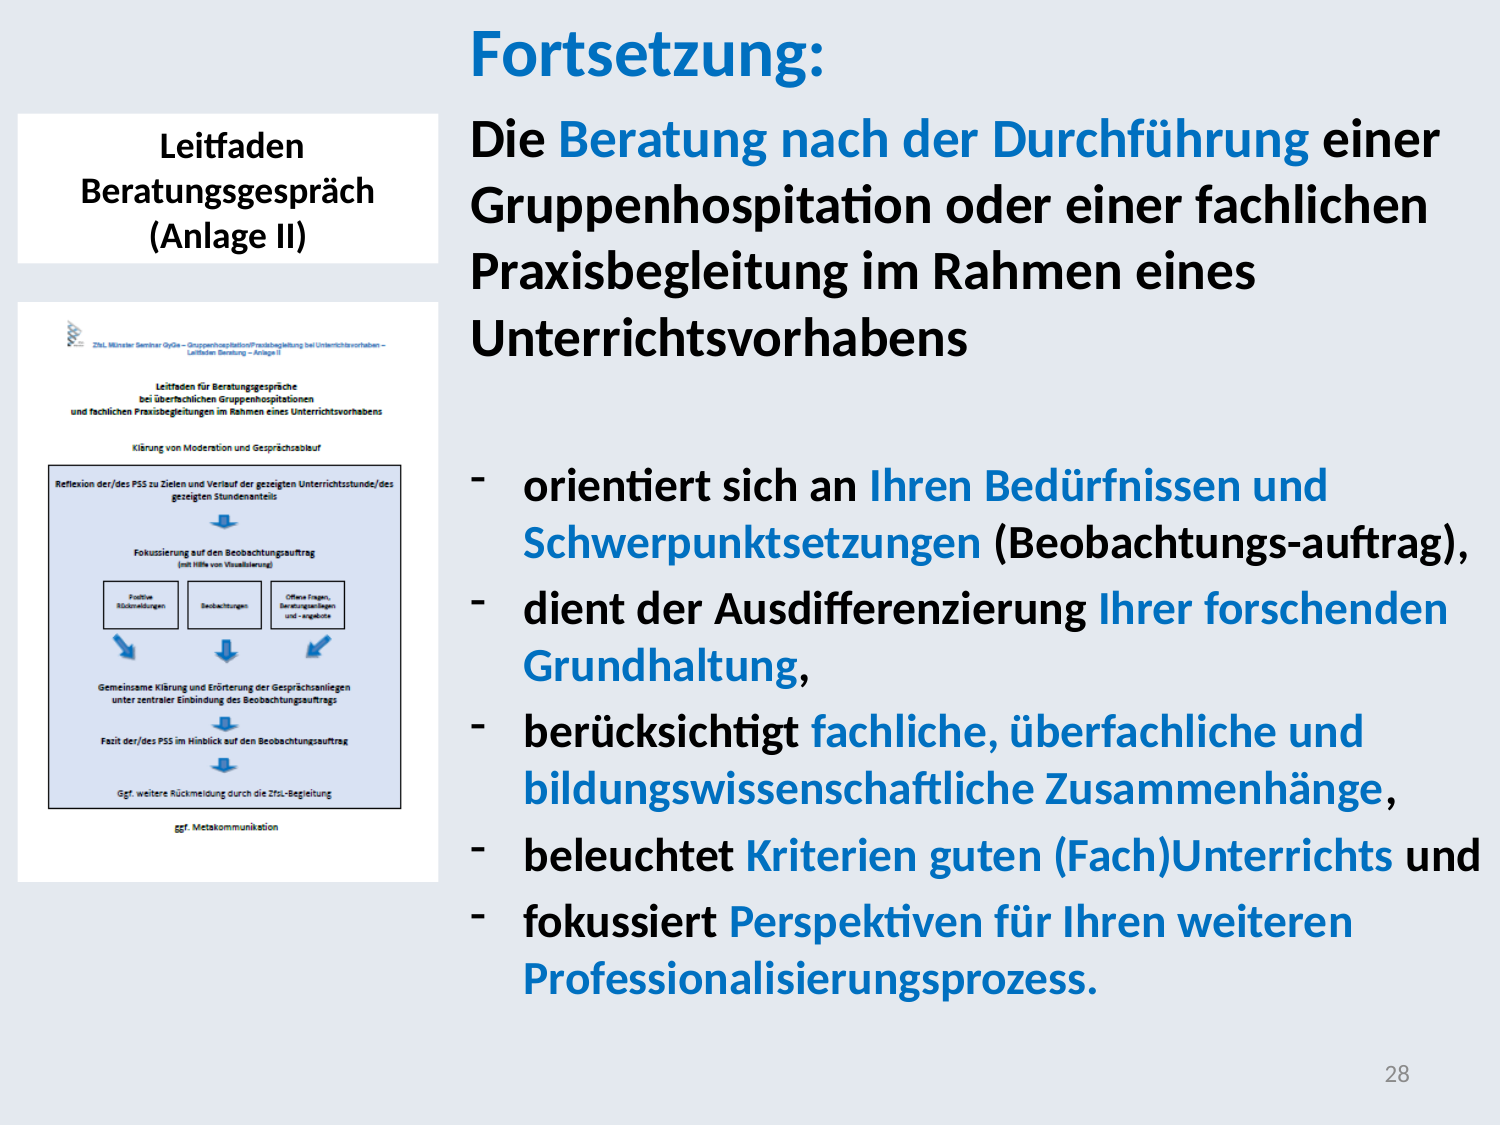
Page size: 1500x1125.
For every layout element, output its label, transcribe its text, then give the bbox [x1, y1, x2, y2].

slide_number 28 [1074, 1042, 1425, 1103]
text_box Leitfaden Beratungsgespräch (Anlage II) [17, 113, 439, 264]
picture [17, 302, 439, 882]
list Fortsetzung: Die Beratung nach der Durchführung einer Gruppenhospitation oder einer fachlichen Praxisbegleitung im Rahmen eines Unterrichtsvorhabens orientiert sich an Ihren Bedürfnissen und Schwerpunktsetzungen (Beobachtungs-auftrag), dient der Ausdifferenzierung Ihrer forschenden Grundhaltung, berücksichtigt fachliche, überfachliche und bildungswissenschaftliche Zusammenhänge, beleuchtet Kriterien guten (Fach)Unterrichts und fokussiert Perspektiven für Ihren weiteren Professionalisierungsprozess. [455, 0, 1500, 1125]
